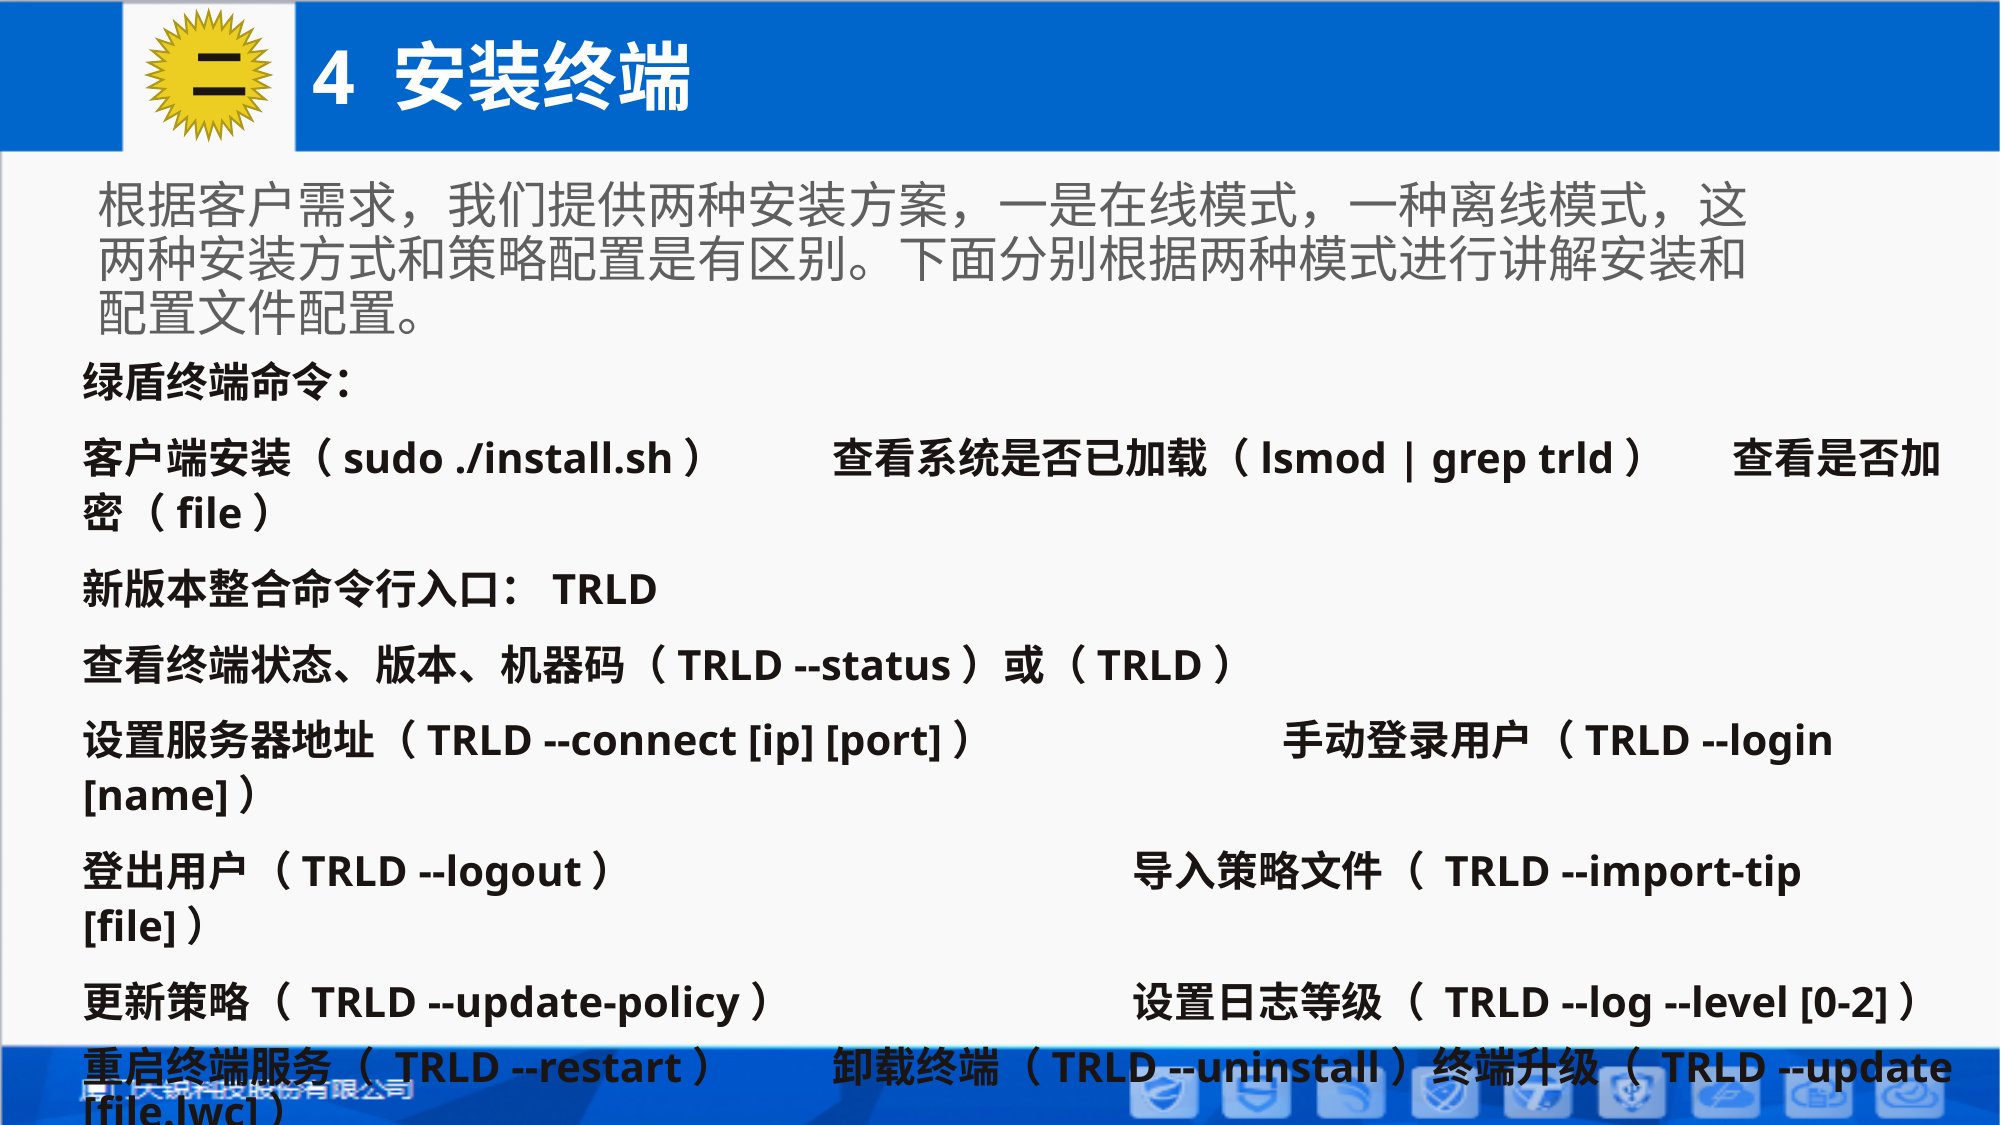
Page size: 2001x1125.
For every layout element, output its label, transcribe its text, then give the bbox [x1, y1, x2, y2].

text_box 绿盾终端命令： 客户端安装（sudo ./install.sh） 查看系统是否已加载（lsmod | grep trld） 查看是否加密（file） 新版本整合命令行入口：TRLD 查看终端状态、版本、机器码（TRLD --status）或（TRLD） 设置服务器地址（TRLD --connect [ip] [port]） 手动登录用户（TRLD --login [name]） 登出用户（TRLD --logout） 导入策略文件（ TRLD --import-tip [file]） 更新策略（ TRLD --update-policy） 设置日志等级（ TRLD --log --level [0-2]） 重启终端服务（ TRLD --restart） 卸载终端（TRLD --uninstall） 终端升级（ TRLD --update [file.lwc]） 批量加解密（TRLD --encrypt | TRLD --decrypt ） [67, 343, 1970, 1034]
list 根据客户需求，我们提供两种安装方案，一是在线模式，一种离线模式，这两种安装方式和策略配置是有区别。下面分别根据两种模式进行讲解安装和配置文件配置。 [82, 172, 1810, 343]
title 4 安装终端 [297, 4, 2000, 156]
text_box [147, 11, 270, 139]
picture [0, 0, 2000, 1125]
